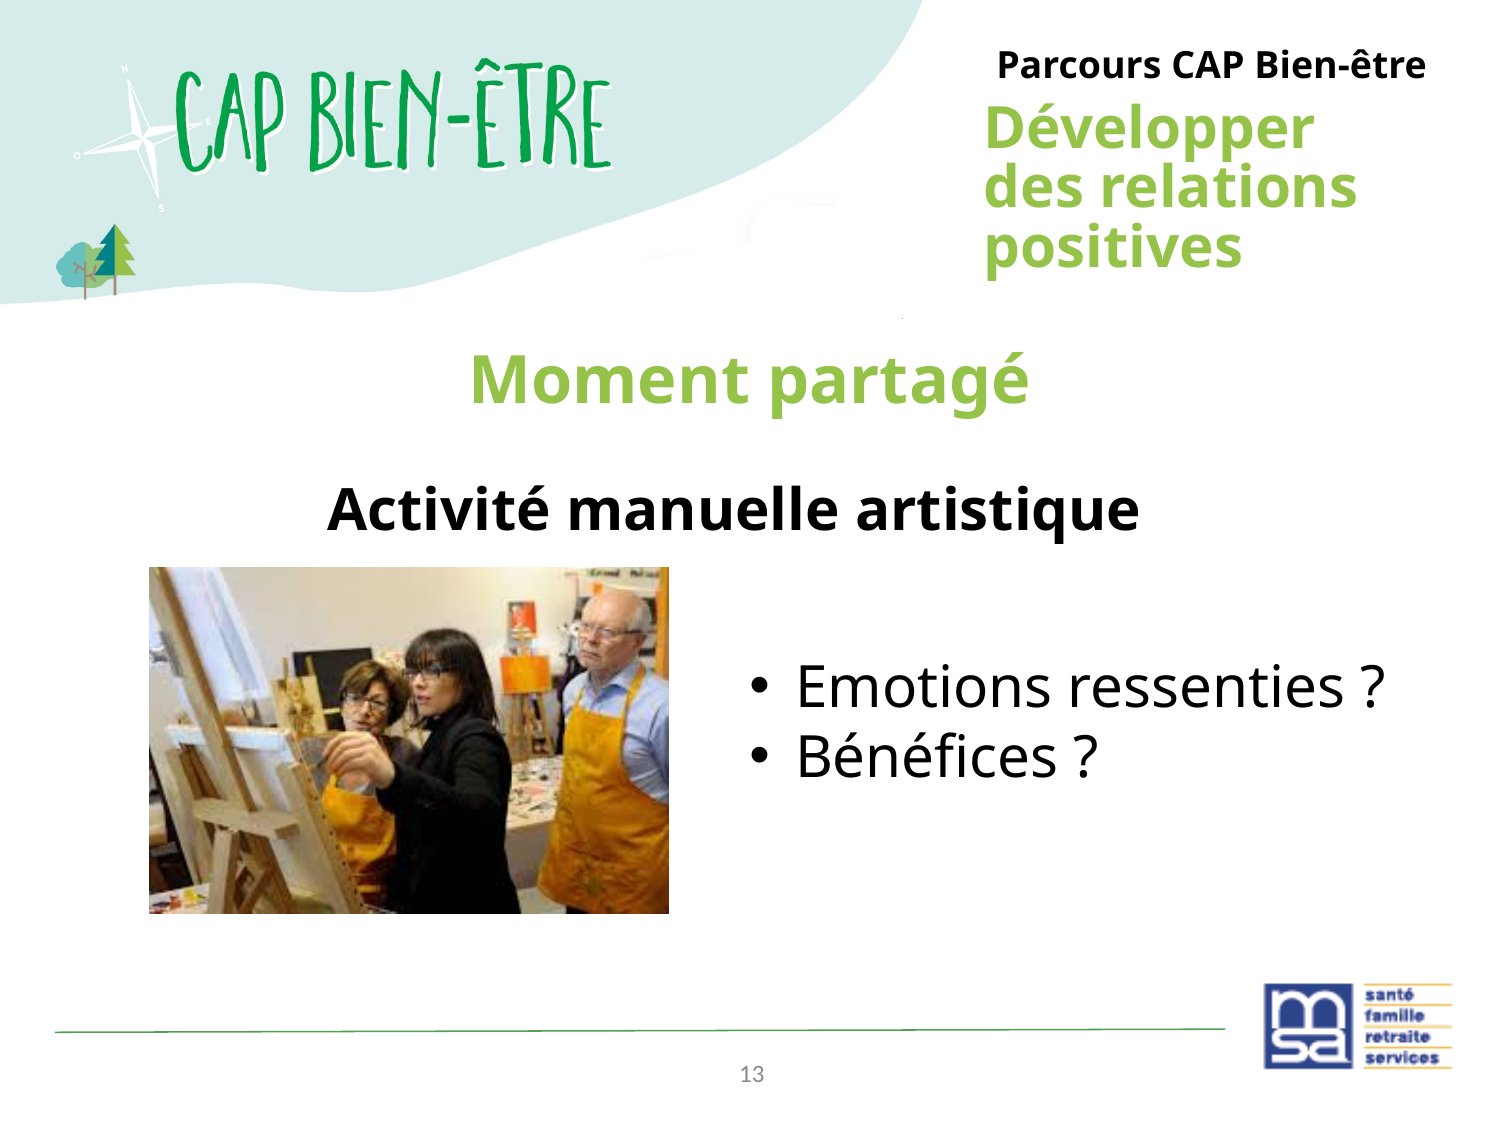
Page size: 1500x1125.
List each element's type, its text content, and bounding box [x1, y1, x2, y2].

text_box Parcours CAP Bien-être [968, 34, 1455, 94]
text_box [54, 1028, 1226, 1033]
text_box Moment partagé [0, 334, 1500, 433]
picture [149, 567, 669, 914]
text_box 13 [54, 1042, 1245, 1103]
slide_number – 13 [560, 1027, 1245, 1042]
picture [0, 0, 941, 320]
text_box Activité manuelle artistique [0, 464, 1500, 550]
picture [1250, 929, 1476, 1125]
text_box Développer des relations positives [945, 108, 1416, 272]
text_box Emotions ressenties ? Bénéfices ? [734, 642, 1477, 929]
